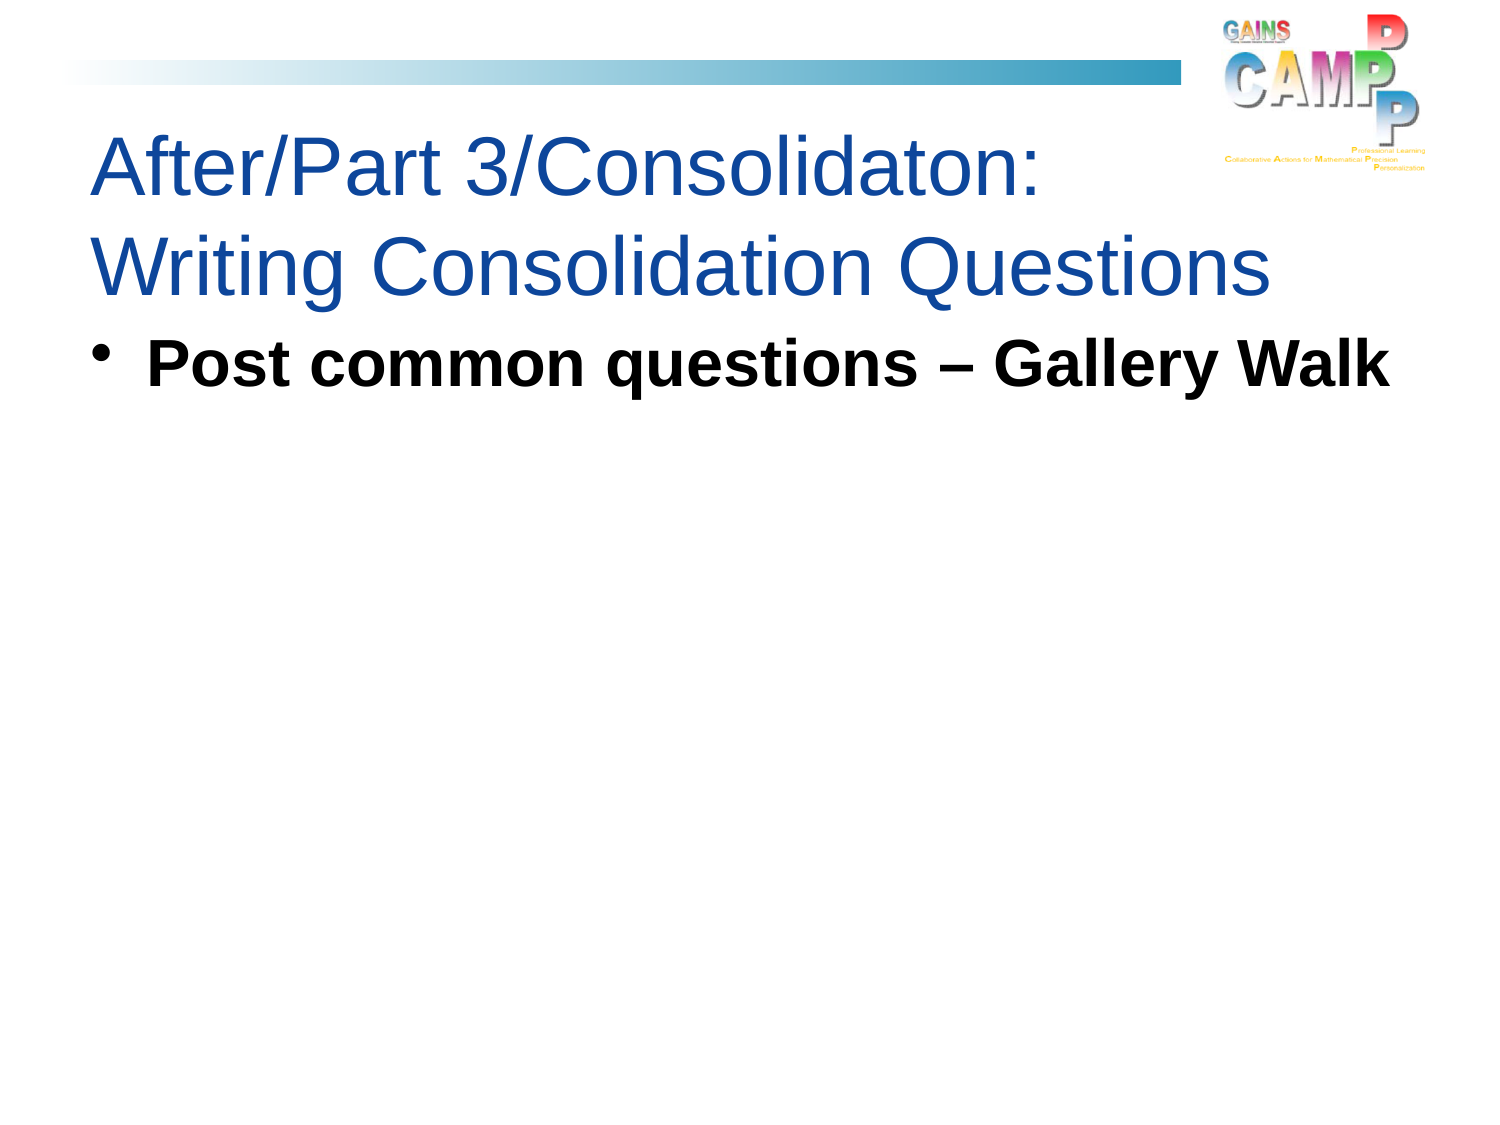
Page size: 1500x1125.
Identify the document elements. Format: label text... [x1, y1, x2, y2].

picture [1204, 0, 1442, 190]
list Post common questions – Gallery Walk [74, 312, 1426, 1088]
title After/Part 3/Consolidaton: Writing Consolidation Questions [74, 124, 1426, 301]
